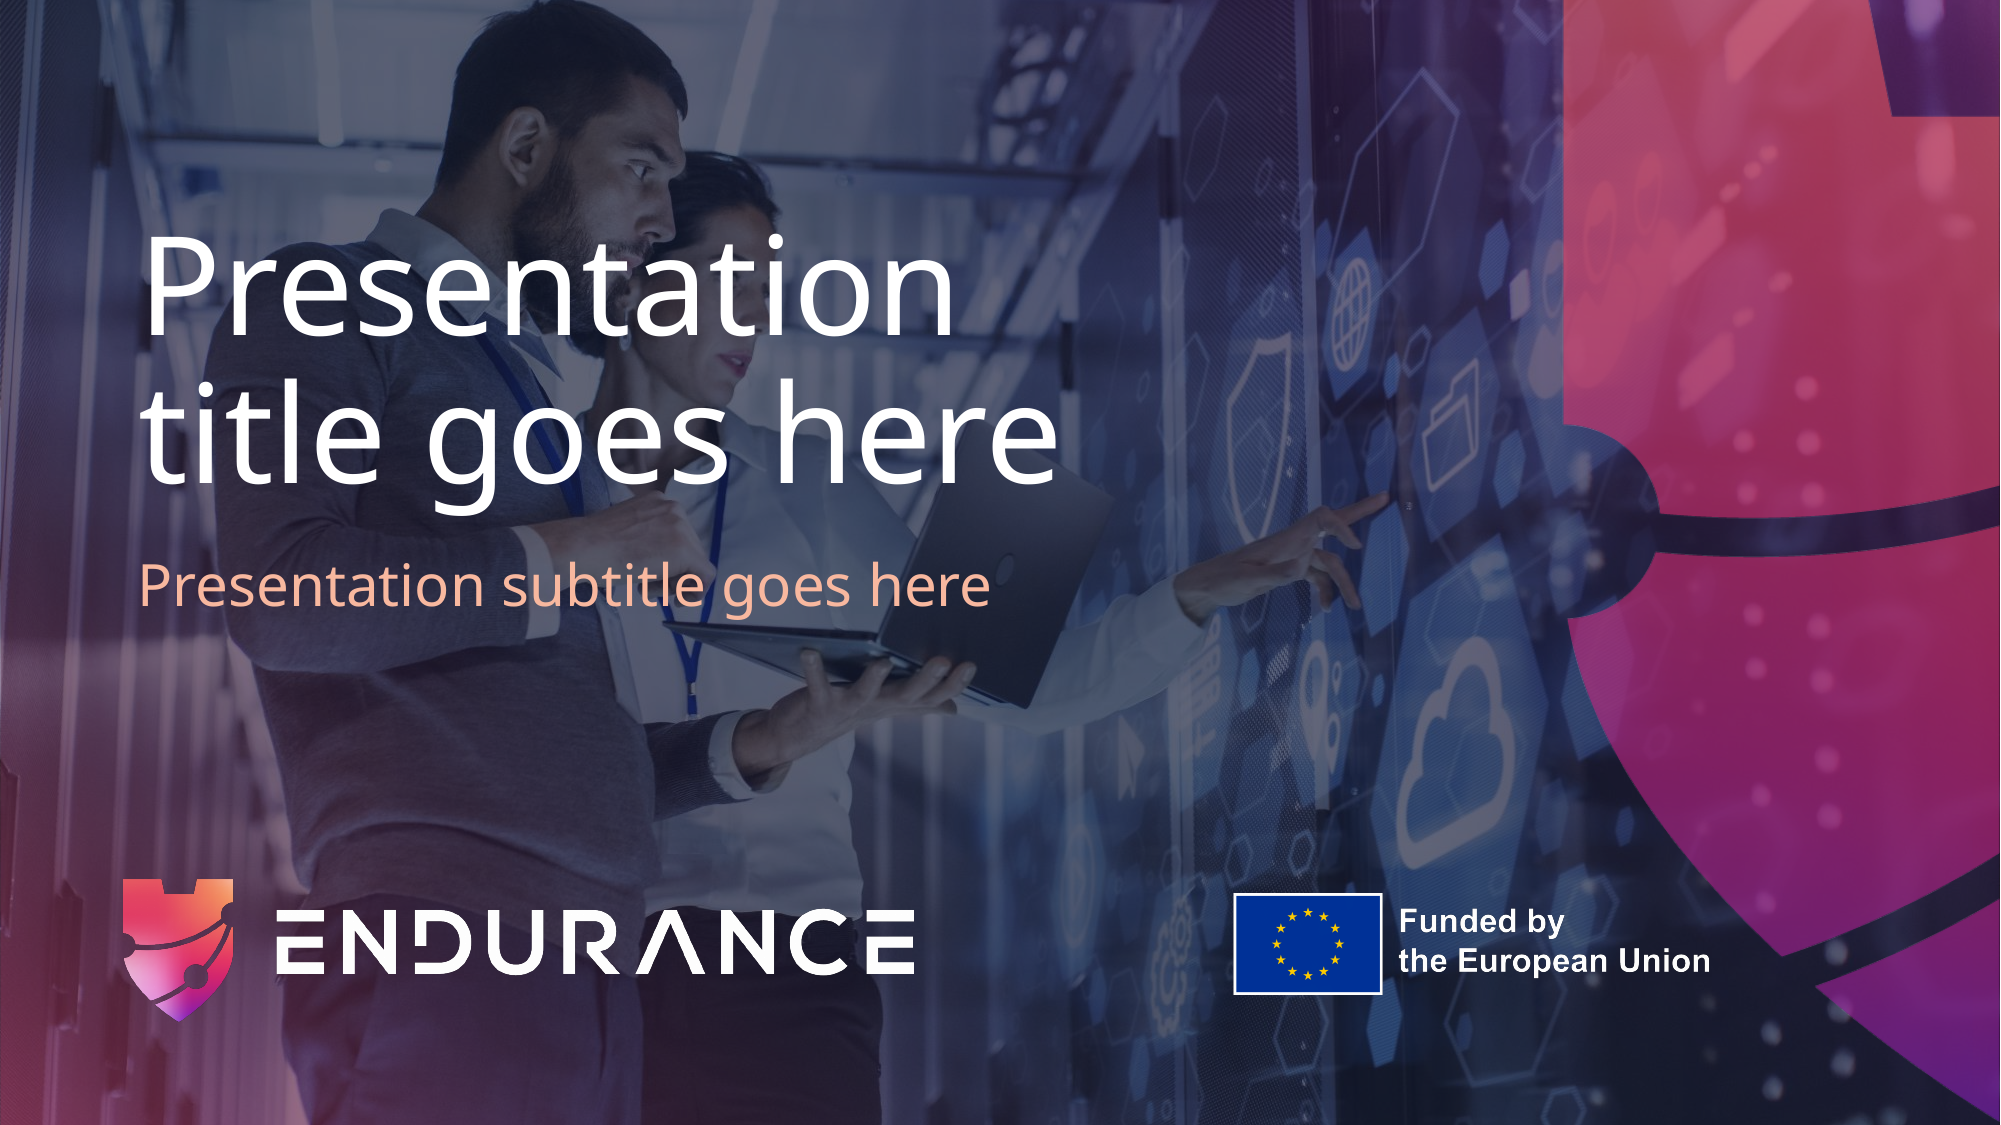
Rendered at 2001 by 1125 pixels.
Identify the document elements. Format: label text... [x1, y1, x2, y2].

picture [0, 0, 2000, 1125]
title Presentation title goes here [123, 187, 1384, 522]
subtitle Presentation subtitle goes here [122, 562, 1143, 705]
